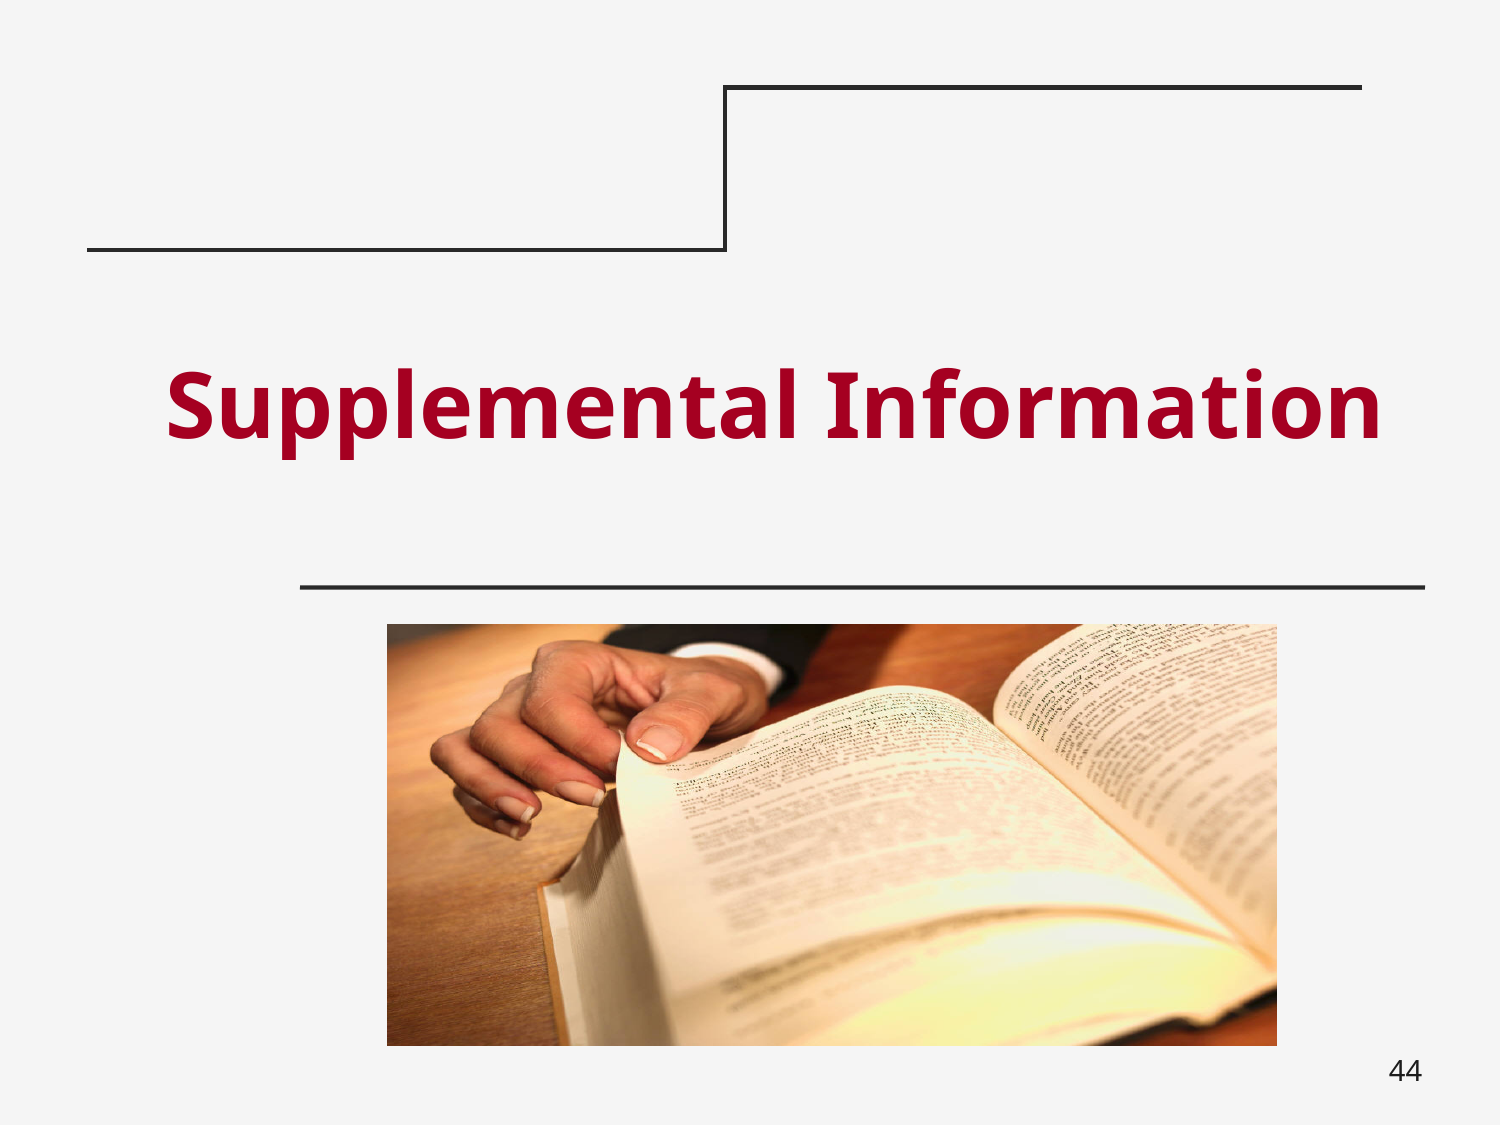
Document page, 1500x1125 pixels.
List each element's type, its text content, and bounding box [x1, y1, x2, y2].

title Supplemental Information [149, 224, 1426, 466]
slide_number 44 [1124, 1024, 1438, 1101]
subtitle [387, 624, 1277, 1046]
